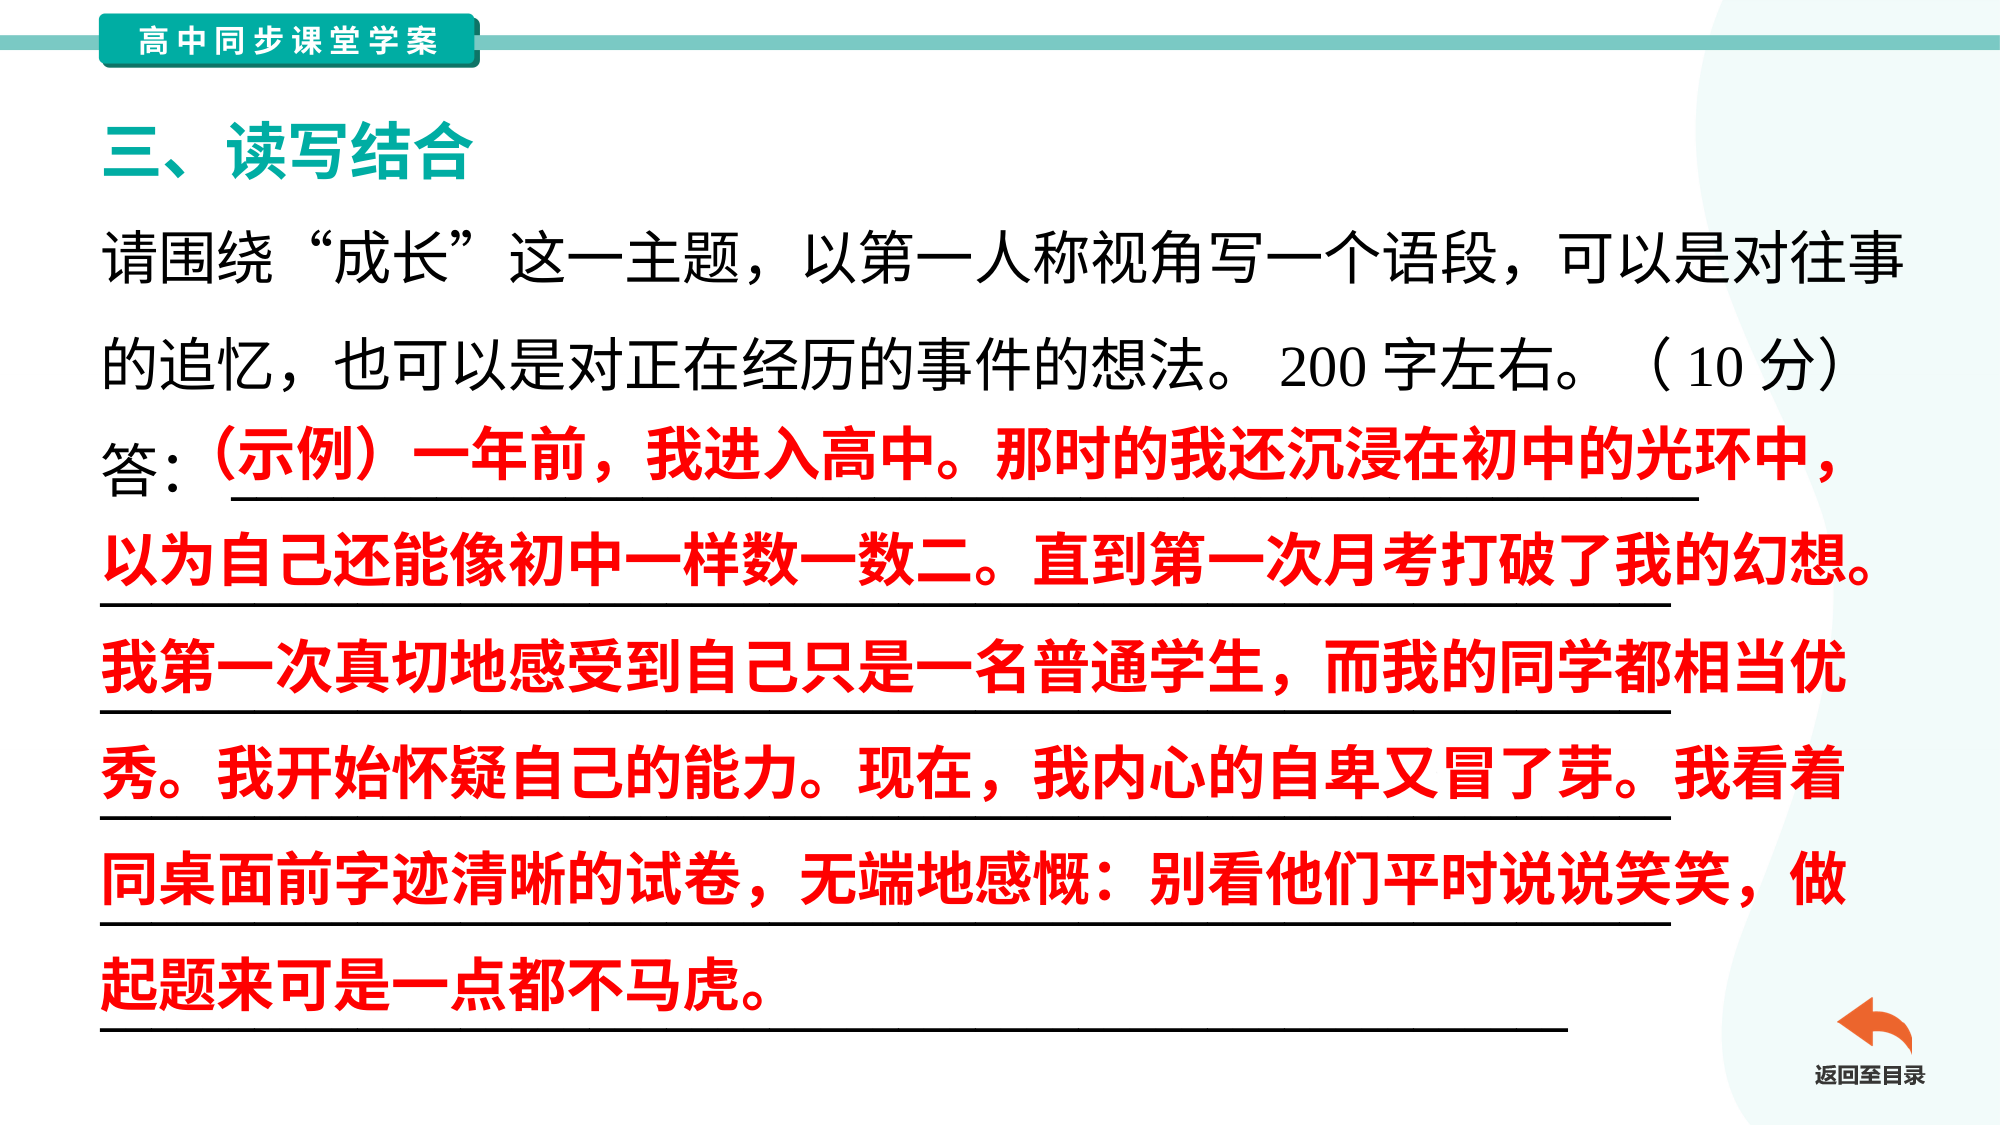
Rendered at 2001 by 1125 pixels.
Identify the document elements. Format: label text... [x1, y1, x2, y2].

text_box 请围绕“成长”这一主题，以第一人称视角写一个语段，可以是对往事 的追忆，也可以是对正在经历的事件的想法。200字左右。（10分） 答：_________________________________________________________ _____________________________________________________________ _____________________________________________________________ _____________________________________________________________ _____________________________________________________________ _________________________________________________________ [100, 1019, 1899, 1036]
text_box （示例）一年前，我进入高中。那时的我还沉浸在初中的光环中， 以为自己还能像初中一样数一数二。直到第一次月考打破了我的幻想。 我第一次真切地感受到自己只是一名普通学生，而我的同学都相当优 秀。我开始怀疑自己的能力。现在，我内心的自卑又冒了芽。我看着 同桌面前字迹清晰的试卷，无端地感慨：别看他们平时说说笑笑，做 起题来可是一点都不马虎。 [100, 380, 1899, 1019]
text_box 请围绕“成长”这一主题，以第一人称视角写一个语段，可以是对往事 的追忆，也可以是对正在经历的事件的想法。200字左右。（10分） 答：_________________________________________________________ _____________________________________________________________ _____________________________________________________________ _____________________________________________________________ _____________________________________________________________ _________________________________________________________ [100, 185, 1899, 380]
picture [0, 0, 2000, 1125]
text_box 三、读写结合 [100, 76, 1899, 185]
